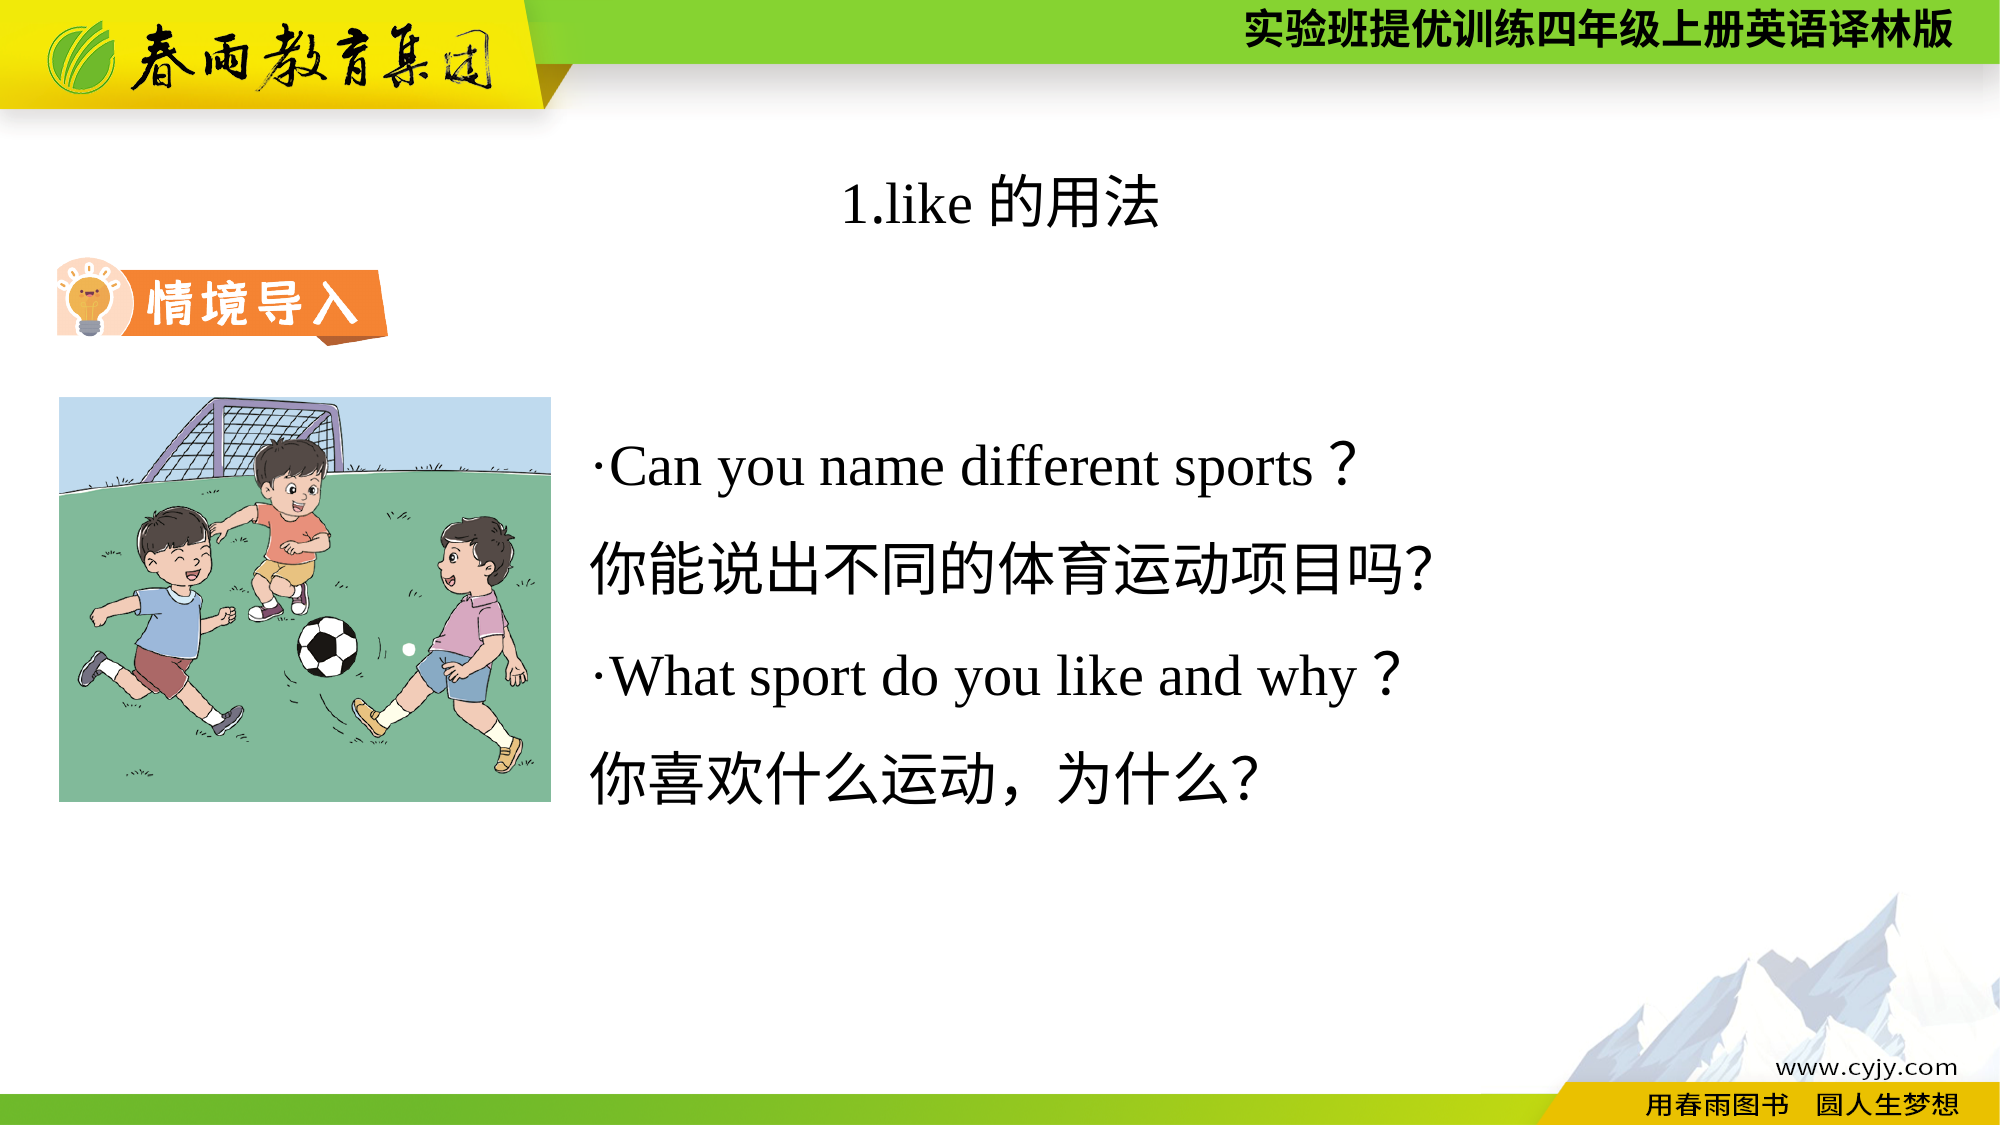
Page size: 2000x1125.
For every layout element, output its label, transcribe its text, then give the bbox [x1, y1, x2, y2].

picture [0, 0, 2000, 1125]
list 1.like的用法 [59, 122, 1944, 231]
text_box ·Can you name different sports？ 你能说出不同的体育运动项目吗？ ·What sport do you like and why？ 你喜欢什么运动，为什么？ [574, 384, 1944, 820]
